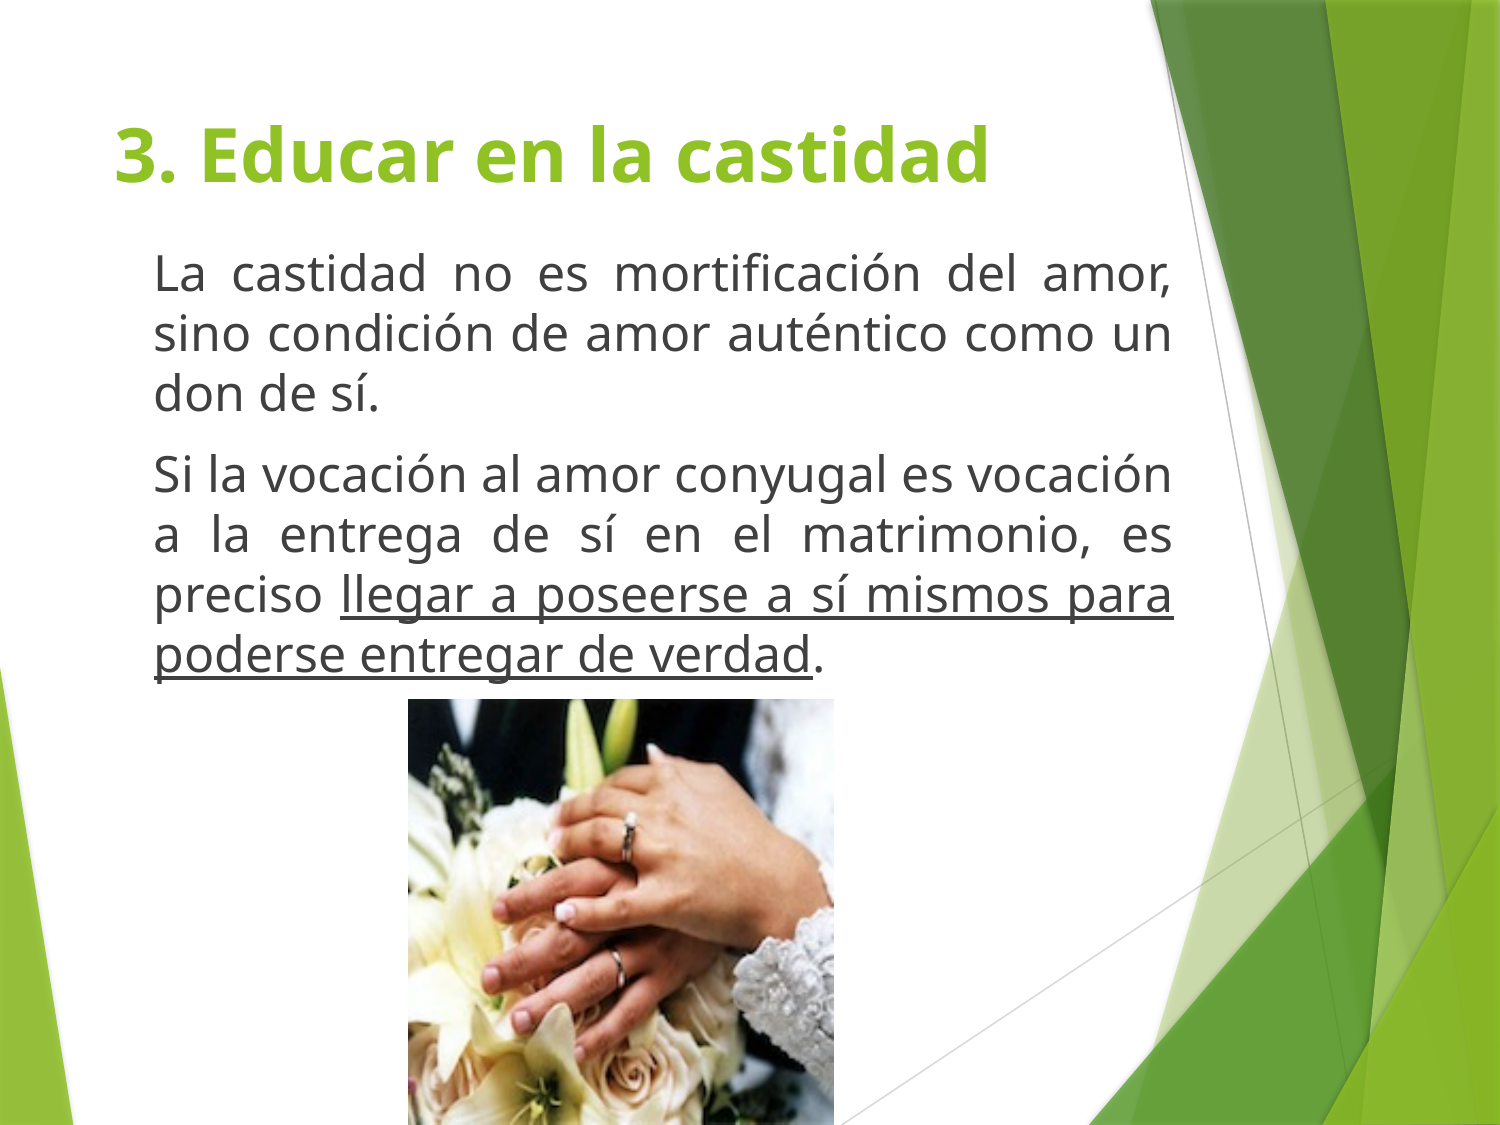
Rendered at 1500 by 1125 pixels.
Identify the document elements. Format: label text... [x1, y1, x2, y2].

title 3. Educar en la castidad [99, 99, 1142, 317]
picture [407, 699, 834, 1125]
list La castidad no es mortificación del amor, sino condición de amor auténtico como un don de sí. Si la vocación al amor conyugal es vocación a la entrega de sí en el matrimonio, es preciso llegar a poseerse a sí mismos para poderse entregar de verdad. [138, 233, 1189, 698]
